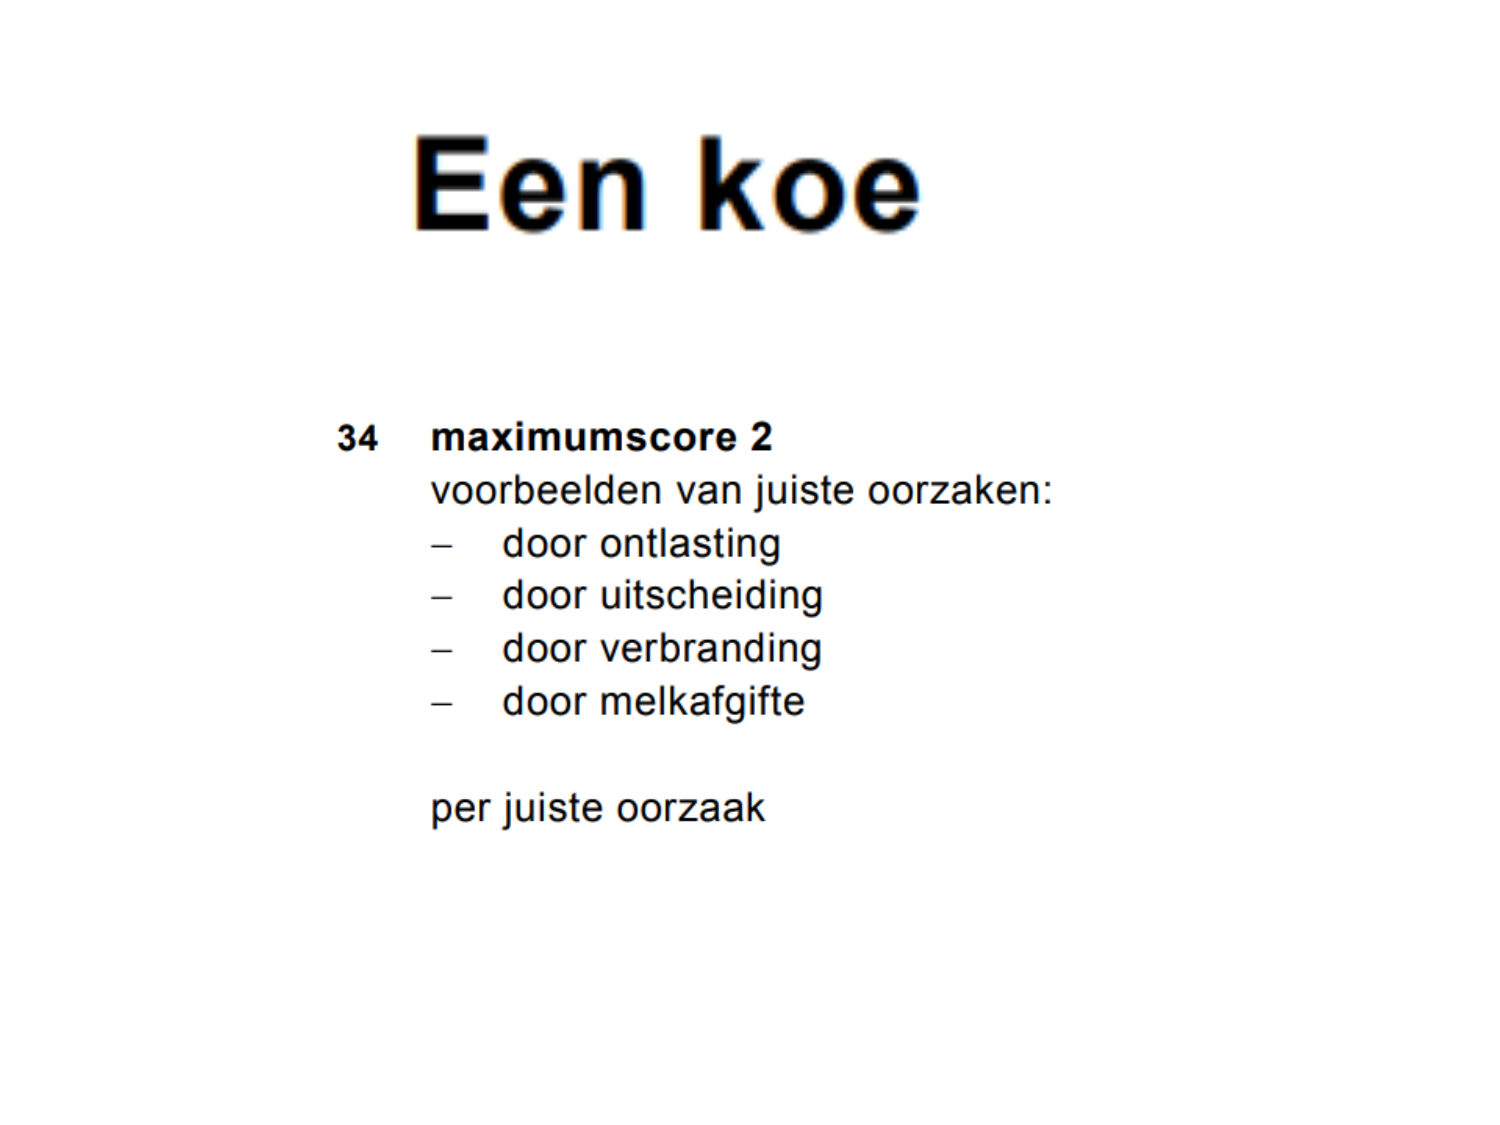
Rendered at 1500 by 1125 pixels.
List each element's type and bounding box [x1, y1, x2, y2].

picture [395, 89, 967, 280]
picture [300, 385, 1150, 874]
